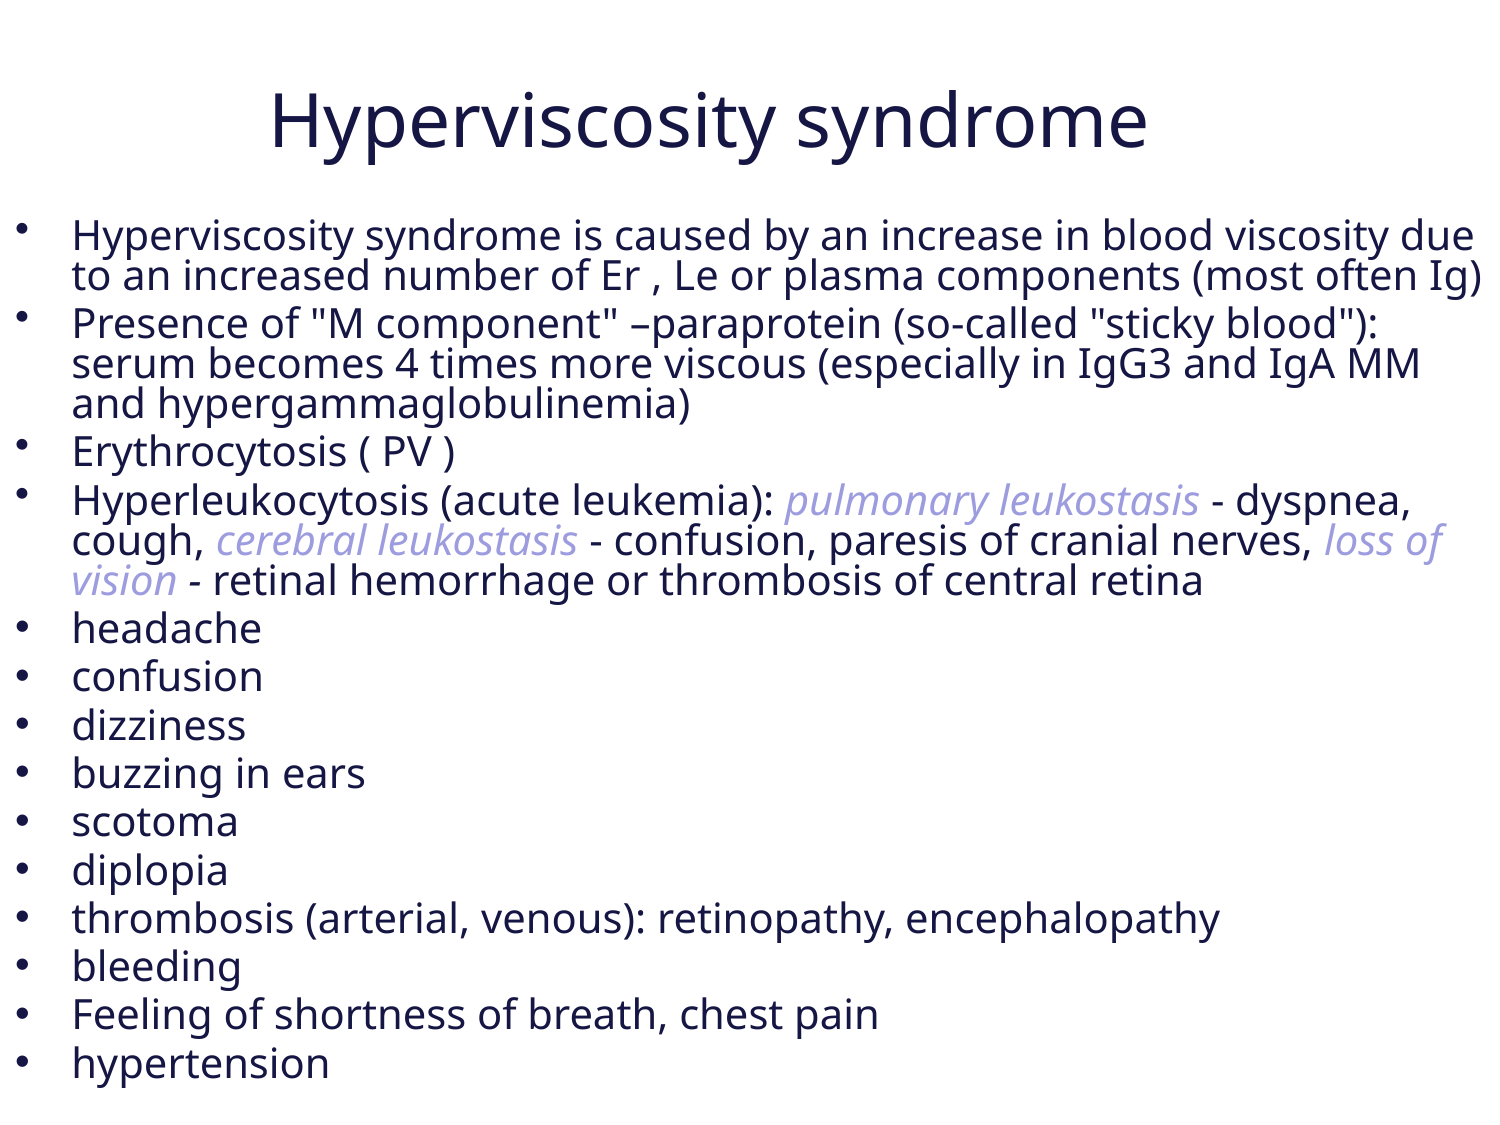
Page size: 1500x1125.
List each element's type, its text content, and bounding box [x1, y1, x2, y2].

list Hyperviscosity syndrome is caused by an increase in blood viscosity due to an increased number of Er , Le or plasma components (most often Ig) Presence of "M component" –paraprotein (so-called "sticky blood"): serum becomes 4 times more viscous (especially in IgG3 and IgA MM and hypergammaglobulinemia) Erythrocytosis ( PV ) Hyperleukocytosis (acute leukemia): pulmonary leukostasis - dyspnea, cough, cerebral leukostasis - confusion, paresis of cranial nerves, loss of vision - retinal hemorrhage or thrombosis of central retina headache confusion dizziness buzzing in ears scotoma diplopia thrombosis (arterial, venous): retinopathy, encephalopathy bleeding Feeling of shortness of breath, chest pain hypertension [0, 210, 1500, 1091]
title Hyperviscosity syndrome [34, 23, 1385, 210]
